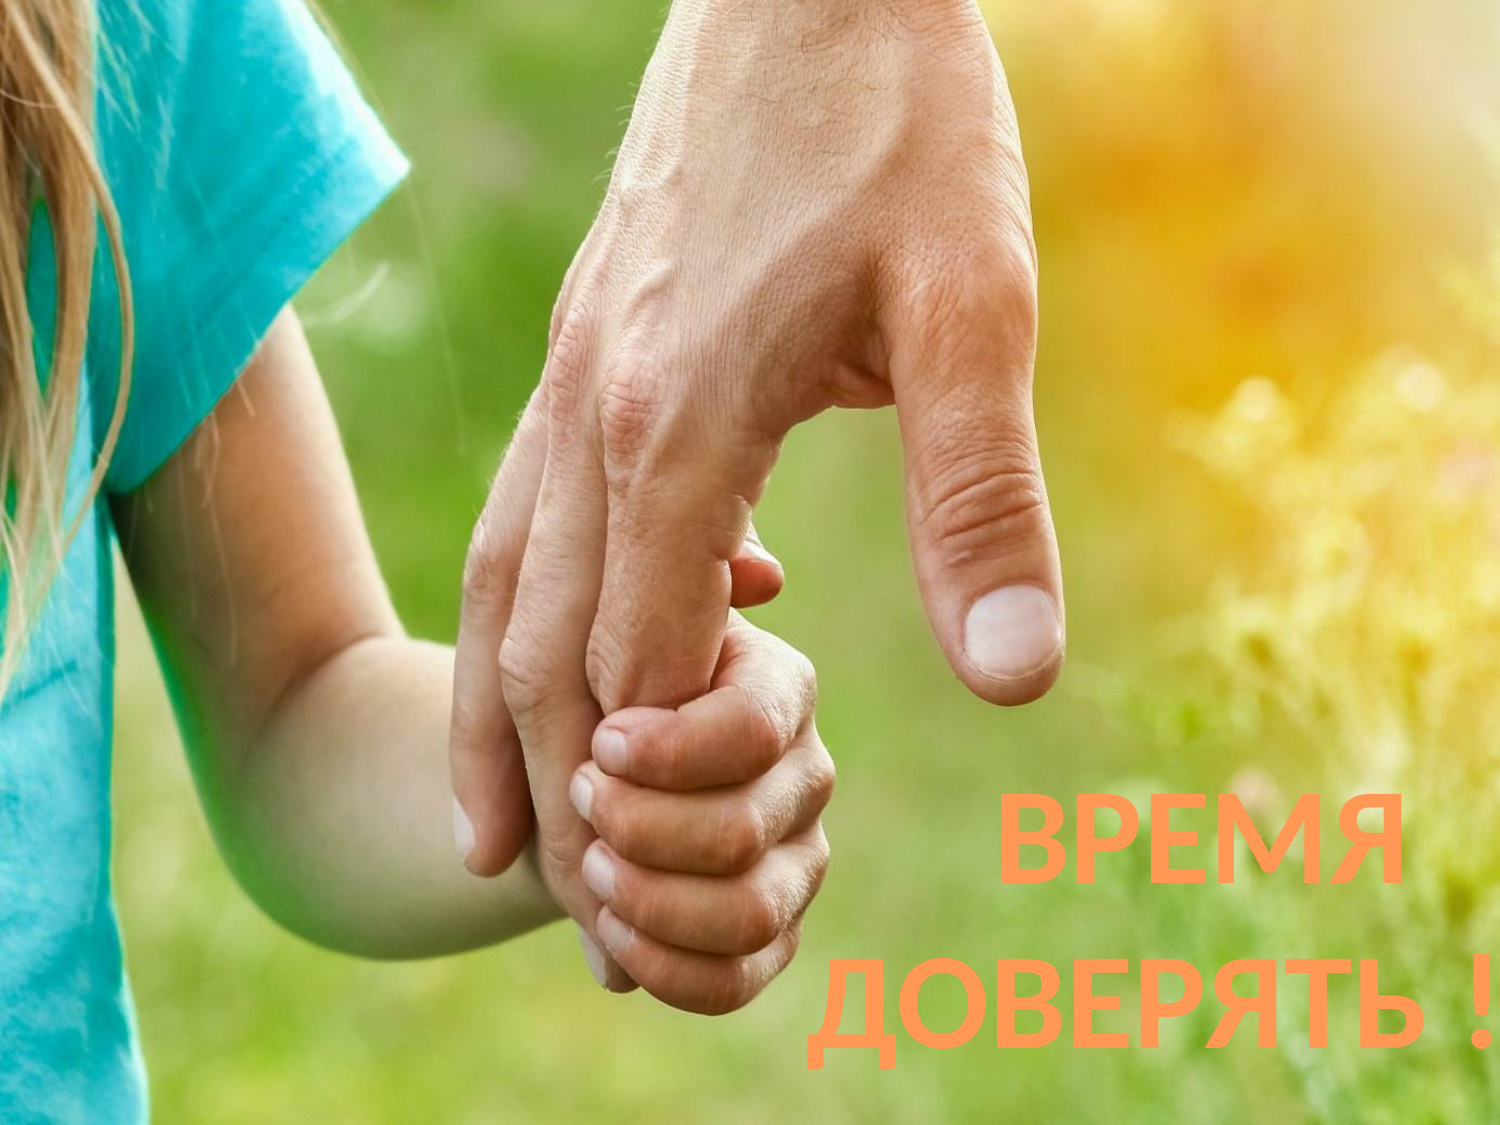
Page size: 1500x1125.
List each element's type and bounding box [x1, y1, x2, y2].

list [0, 0, 1500, 1125]
